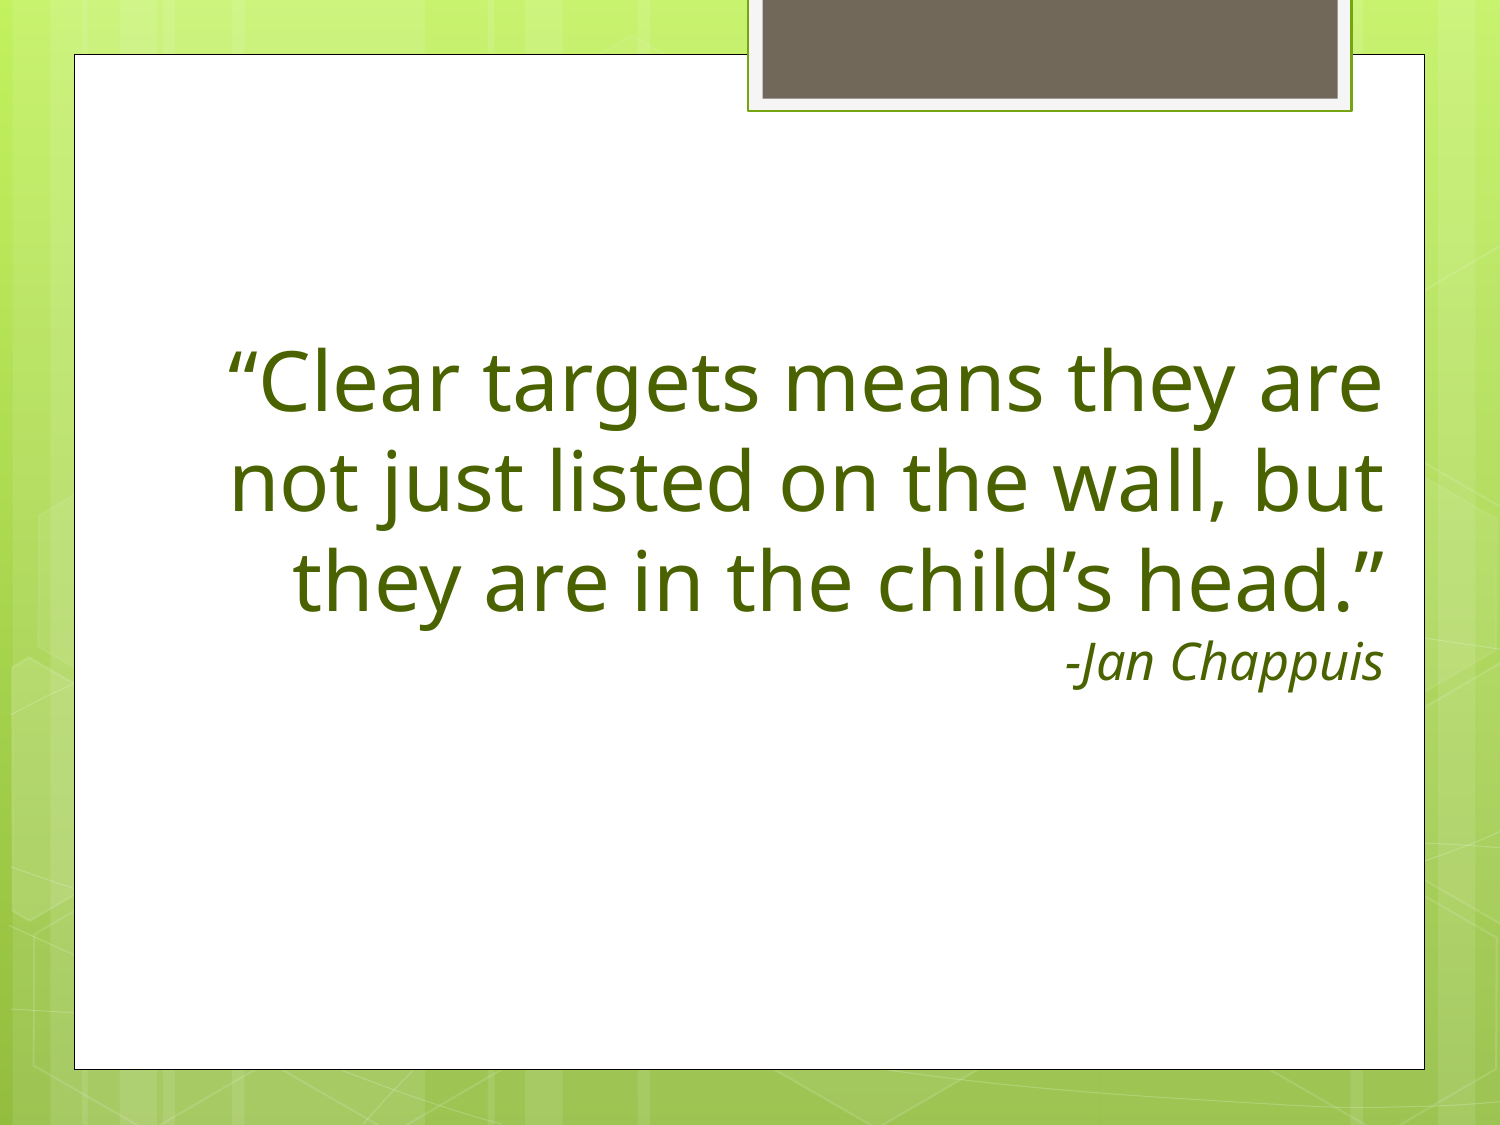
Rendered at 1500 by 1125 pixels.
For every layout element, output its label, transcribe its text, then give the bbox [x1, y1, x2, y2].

title “Clear targets means they are not just listed on the wall, but they are in the child’s head.” -Jan Chappuis [98, 95, 1401, 699]
